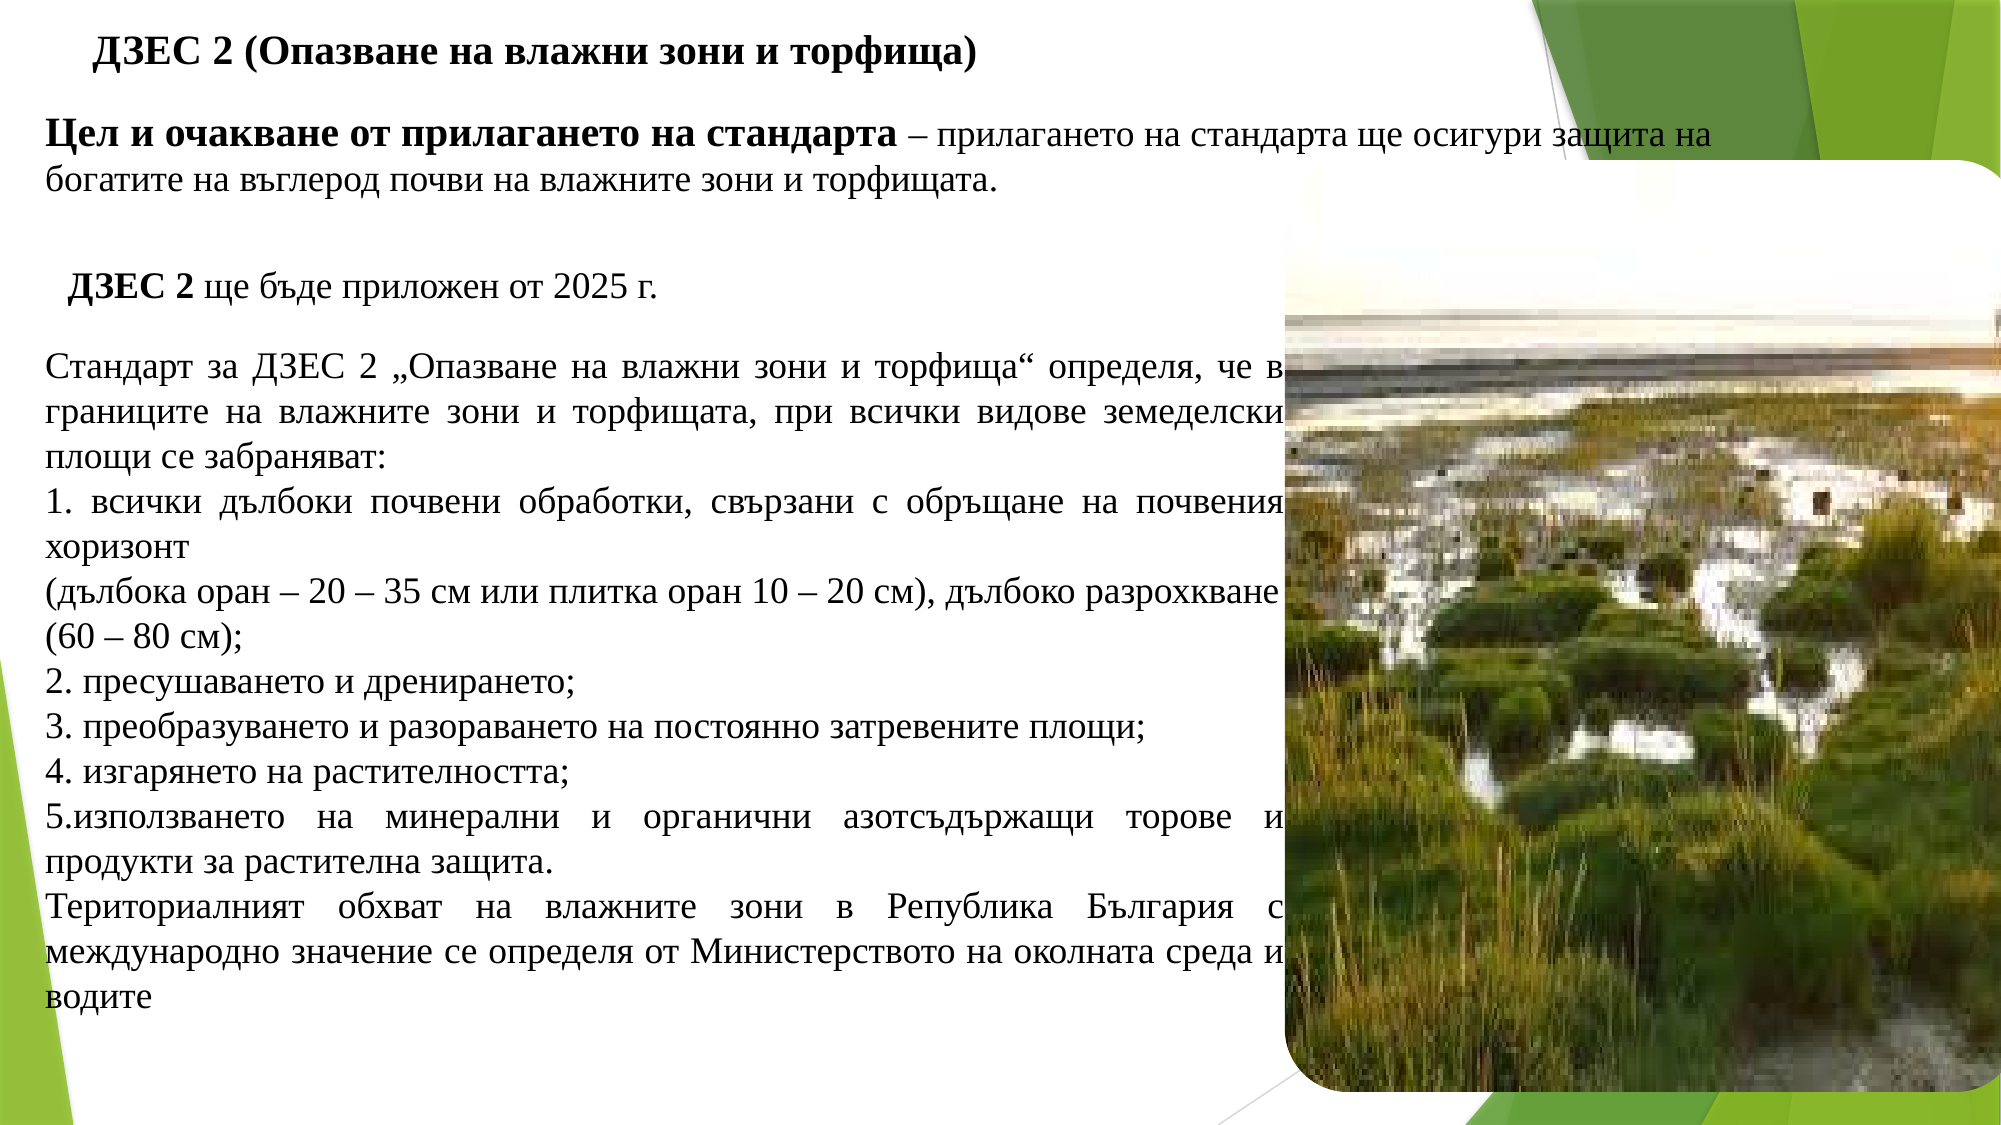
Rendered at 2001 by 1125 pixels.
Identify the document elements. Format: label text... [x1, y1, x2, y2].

text_box Стандарт за ДЗЕС 2 „Опазване на влажни зони и торфища“ определя, че в границите на влажните зони и торфищата, при всички видове земеделски площи се забраняват: 1. всички дълбоки почвени обработки, свързани с обръщане на почвения хоризонт (дълбока оран – 20 – 35 см или плитка оран 10 – 20 см), дълбоко разрохкване (60 – 80 см); 2. пресушаването и дренирането; 3. преобразуването и разораването на постоянно затревените площи; 4. изгарянето на растителността; 5.използването на минерални и органични азотсъдържащи торове и продукти за растителна защита. Териториалният обхват на влажните зони в Република България с международно значение се определя от Министерството на околната среда и водите [30, 334, 1279, 1024]
picture [1284, 159, 2001, 1093]
text_box ДЗЕС 2 ще бъде приложен от 2025 г. [53, 253, 684, 314]
text_box Цел и очакване от прилагането на стандарта – прилагането на стандарта ще осигури защита на богатите на въглерод почви на влажните зони и торфищата. [30, 96, 1728, 252]
text_box ДЗЕС 2 (Опазване на влажни зони и торфища) [77, 15, 1392, 81]
